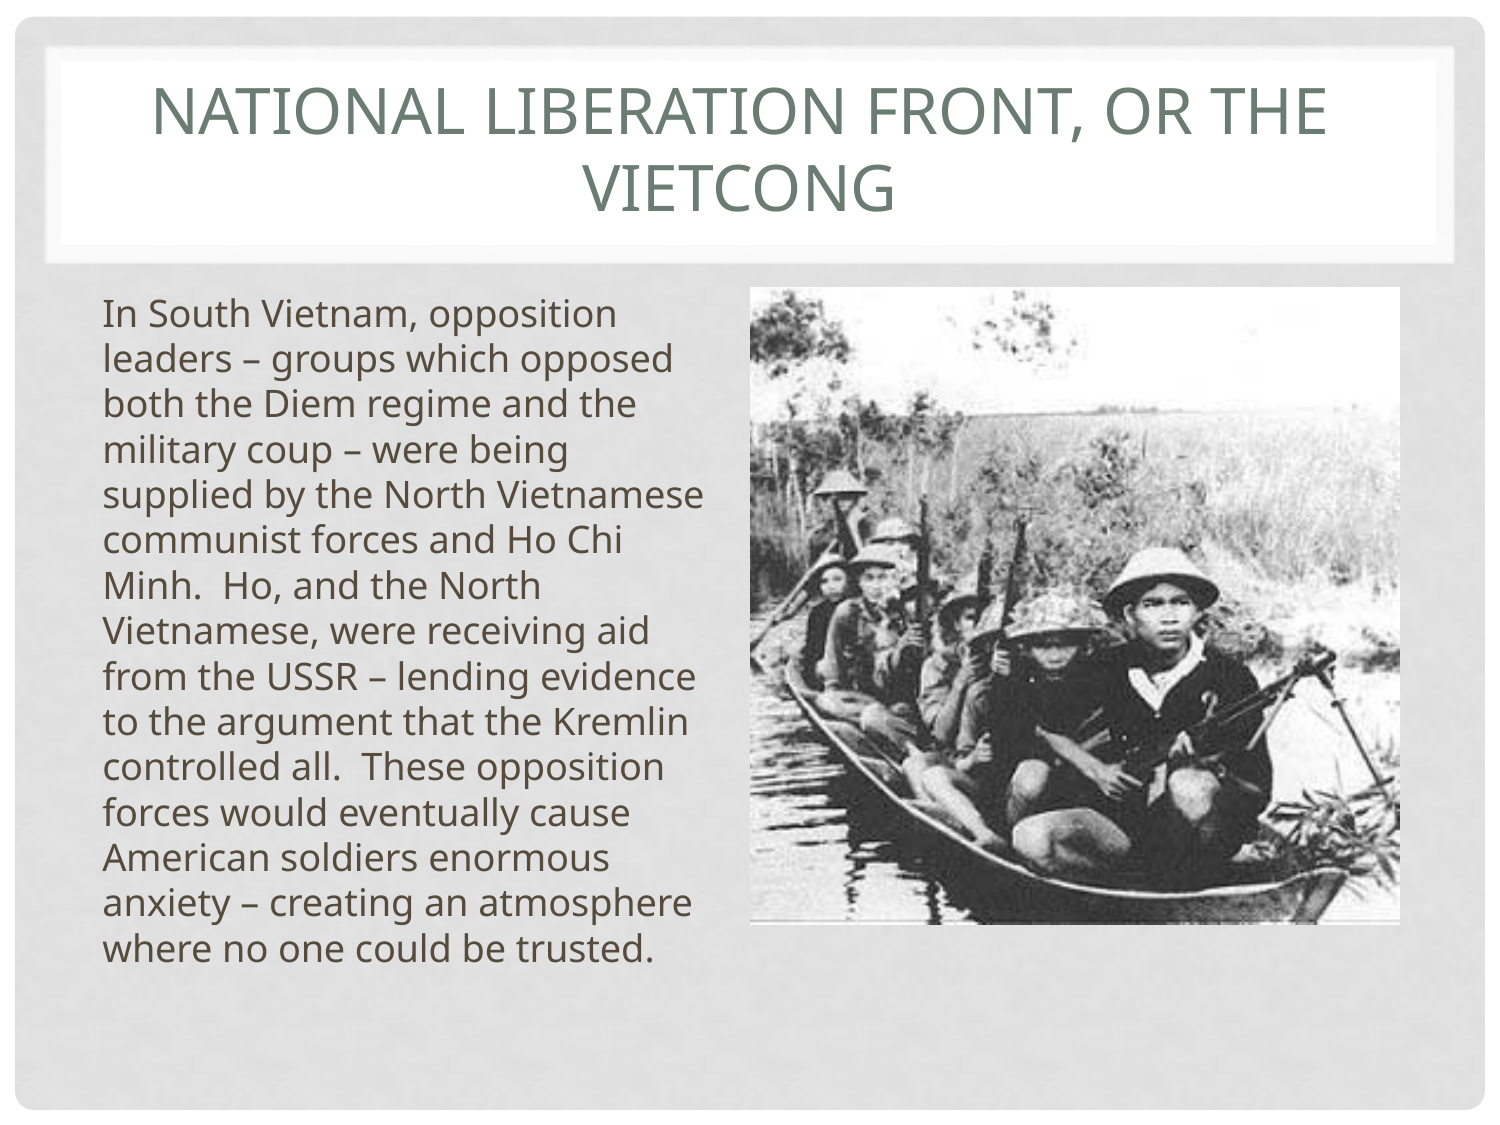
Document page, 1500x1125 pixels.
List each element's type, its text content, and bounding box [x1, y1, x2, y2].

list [749, 287, 1400, 926]
list In South Vietnam, opposition leaders – groups which opposed both the Diem regime and the military coup – were being supplied by the North Vietnamese communist forces and Ho Chi Minh. Ho, and the North Vietnamese, were receiving aid from the USSR – lending evidence to the argument that the Kremlin controlled all. These opposition forces would eventually cause American soldiers enormous anxiety – creating an atmosphere where no one could be trusted. [69, 281, 733, 1005]
title National Liberation Front, or the Vietcong [62, 62, 1418, 233]
